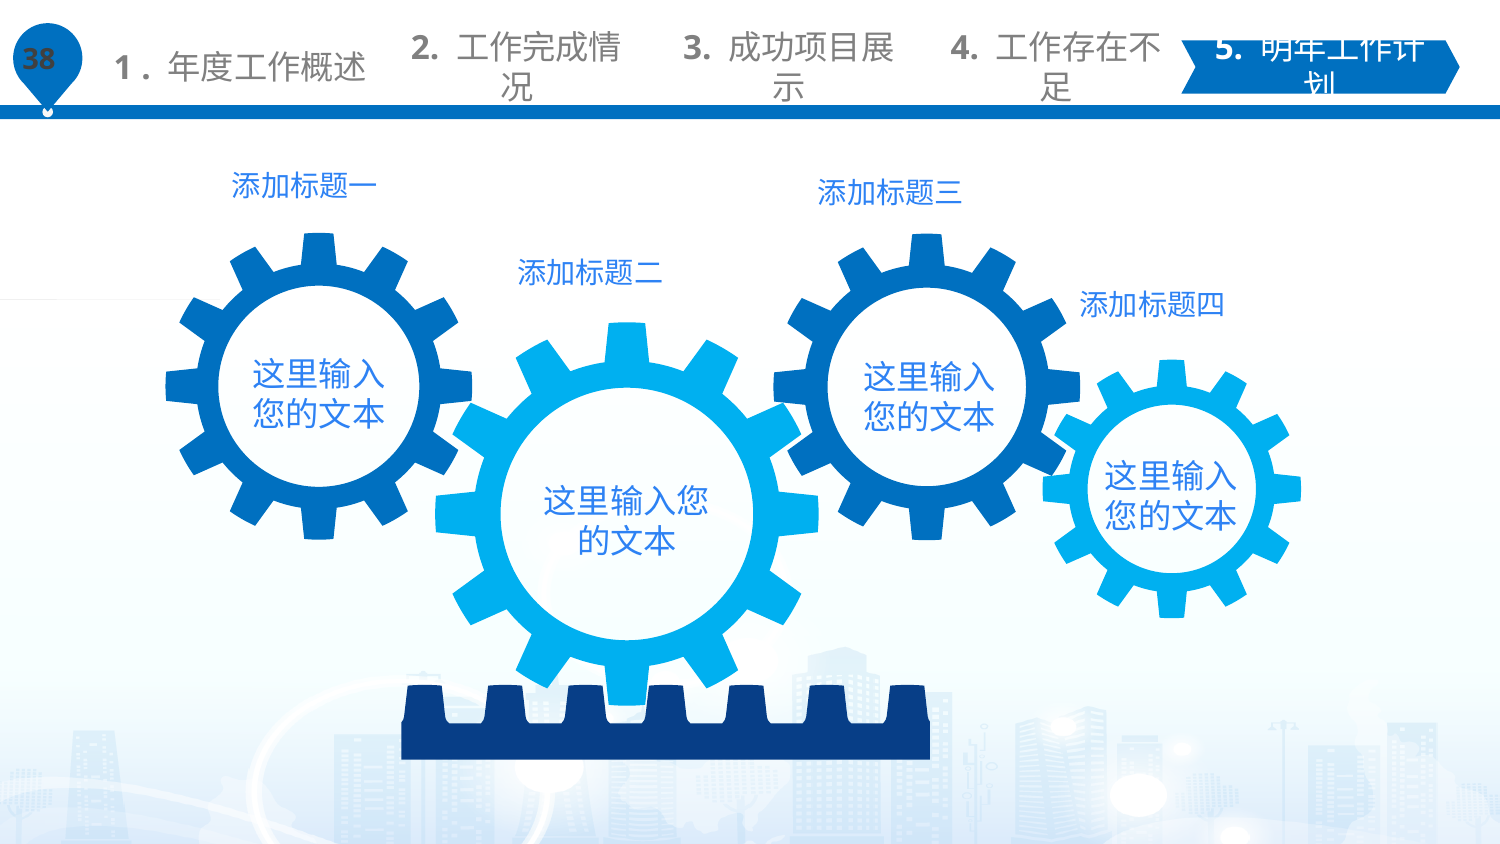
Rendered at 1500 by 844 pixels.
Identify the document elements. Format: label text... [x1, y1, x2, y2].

text_box [0, 120, 1500, 844]
text_box 2. 工作完成情况 [401, 26, 632, 107]
text_box 5. 明年工作计划 [1205, 26, 1436, 107]
text_box [165, 232, 473, 540]
text_box 这里输入您的文本 [837, 350, 1023, 442]
text_box 1 . 年度工作概述 [100, 46, 380, 87]
text_box 这里输入您的文本 [524, 474, 730, 566]
text_box 添加标题四 [1068, 281, 1285, 328]
text_box 添加标题三 [806, 168, 1024, 215]
text_box 3. 成功项目展示 [673, 26, 905, 107]
text_box 添加标题二 [506, 249, 723, 296]
text_box [1179, 38, 1205, 96]
text_box [773, 233, 1081, 541]
picture [0, 0, 1500, 105]
text_box 这里输入您的文本 [1079, 449, 1264, 541]
text_box [435, 322, 819, 706]
text_box [401, 684, 930, 760]
text_box [1436, 38, 1462, 96]
text_box [1042, 359, 1302, 619]
text_box 4. 工作存在不足 [941, 26, 1172, 107]
text_box 添加标题一 [220, 161, 438, 209]
text_box 这里输入您的文本 [226, 347, 412, 439]
